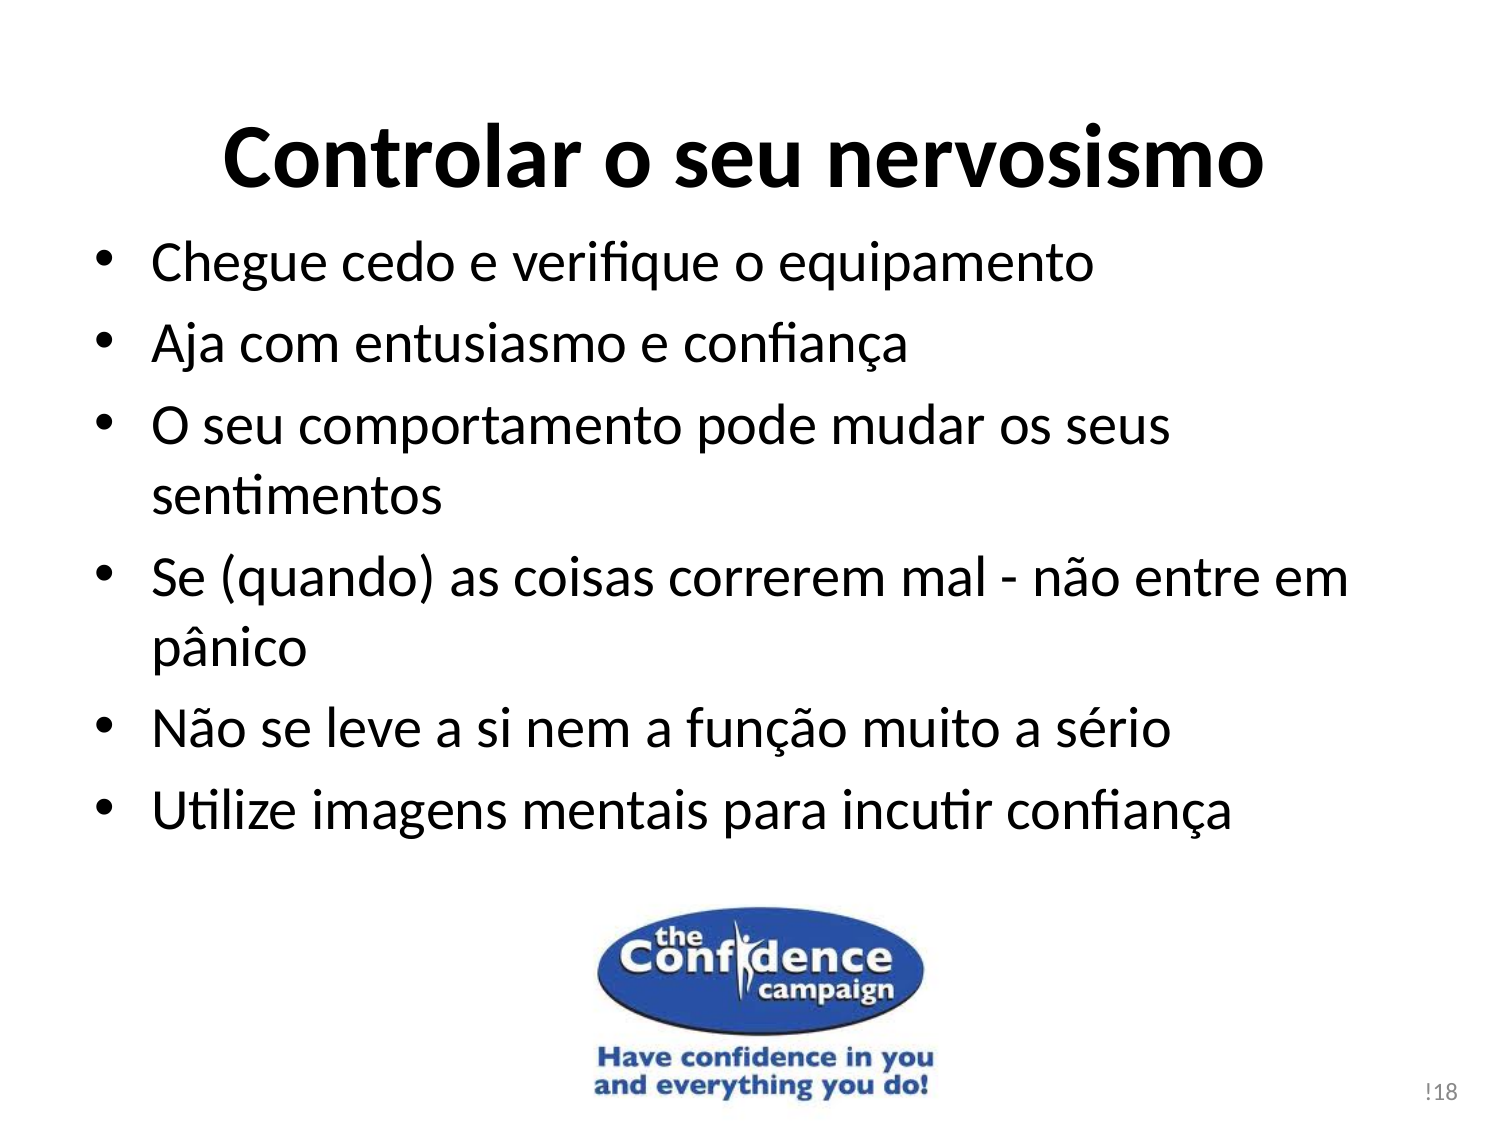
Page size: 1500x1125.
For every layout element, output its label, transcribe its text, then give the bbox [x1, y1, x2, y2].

list Chegue cedo e verifique o equipamento Aja com entusiasmo e confiança O seu comportamento pode mudar os seus sentimentos Se (quando) as coisas correrem mal - não entre em pânico Não se leve a si nem a função muito a sério Utilize imagens mentais para incutir confiança [79, 214, 1430, 748]
text_box !18 [1122, 1067, 1473, 1125]
picture [572, 883, 949, 1125]
title Controlar o seu nervosismo [70, 81, 1421, 221]
